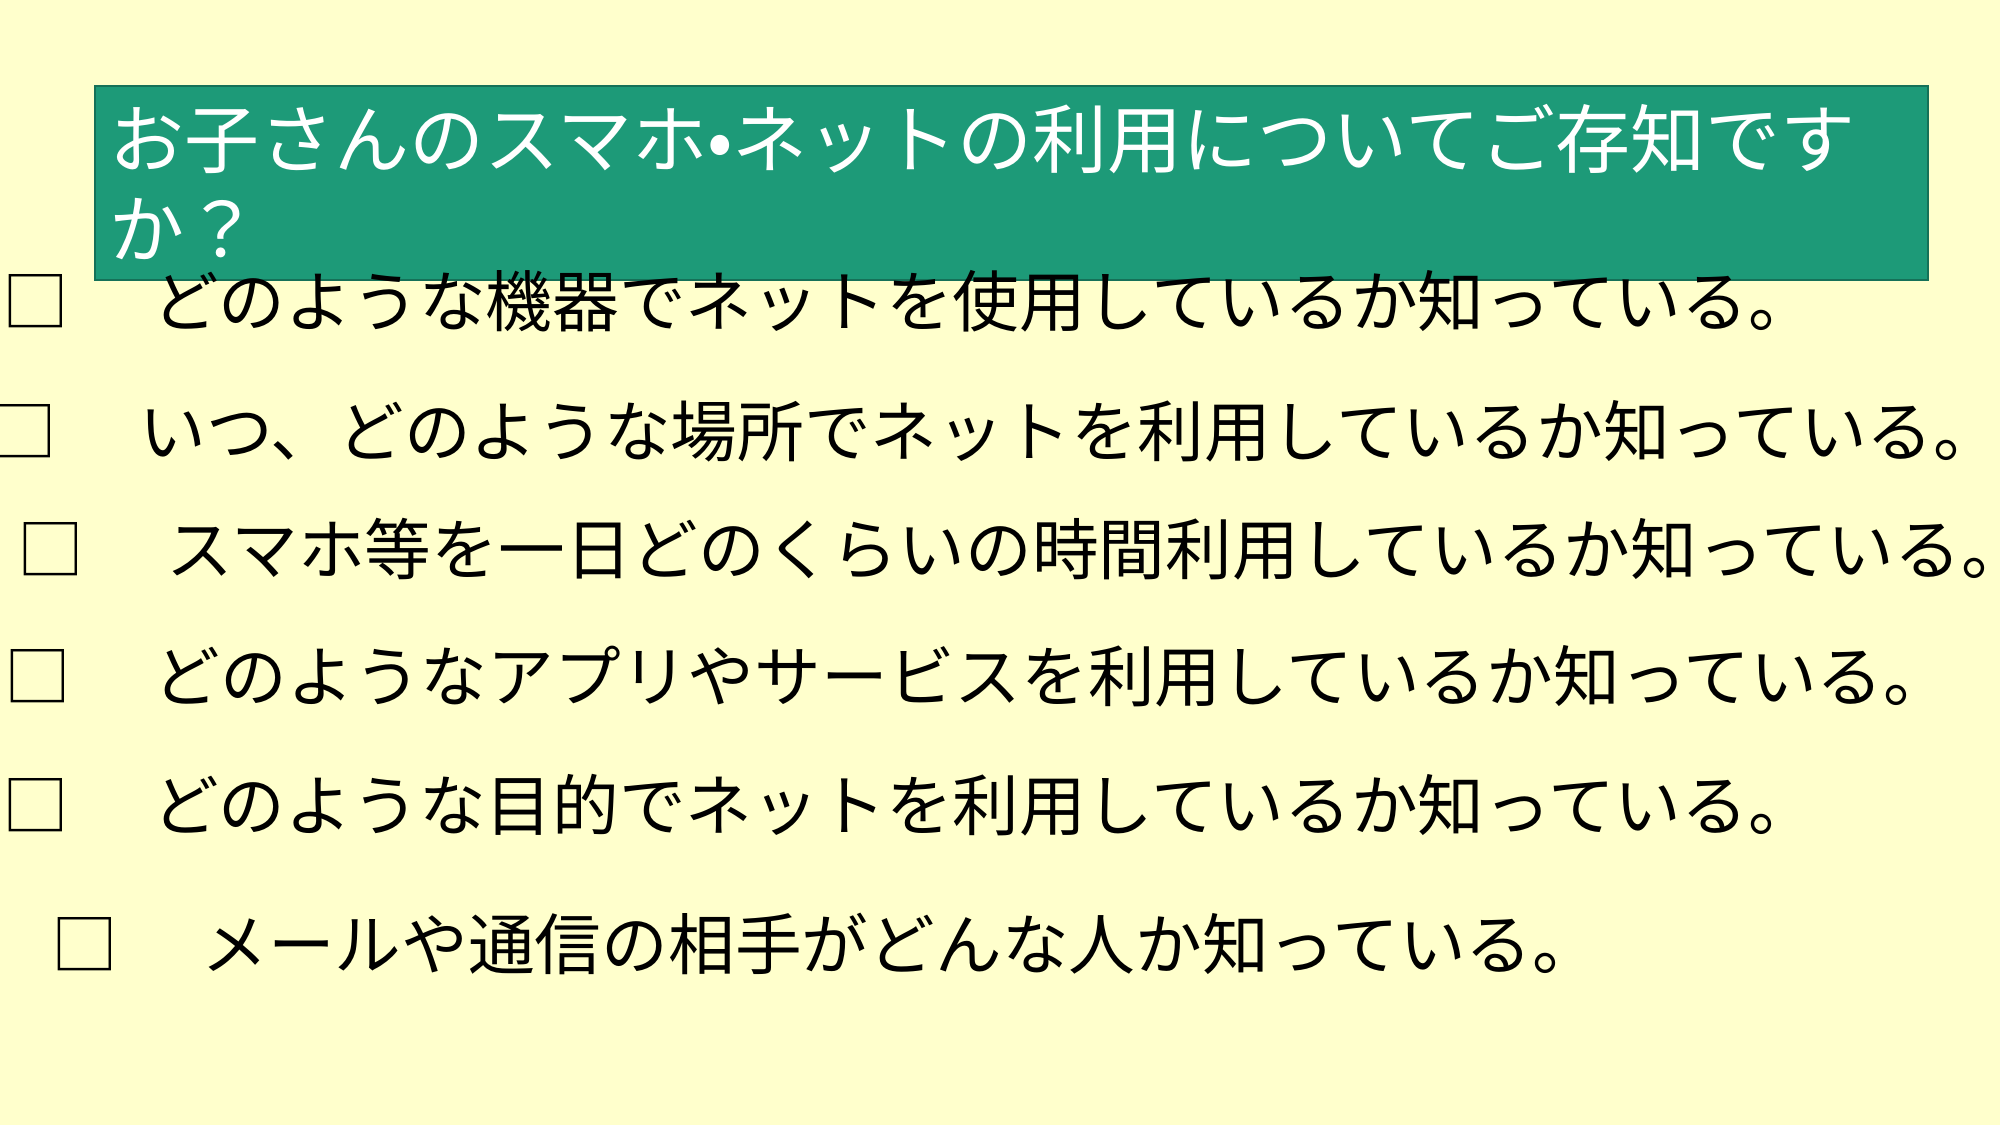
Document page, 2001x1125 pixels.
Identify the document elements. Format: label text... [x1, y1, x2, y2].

text_box □ どのような目的でネットを利用しているか知っている。 [0, 756, 1831, 851]
text_box □ どのような機器でネットを使用しているか知っている。 [0, 252, 1831, 347]
text_box □ スマホ等を一日どのくらいの時間利用しているか知っている。 [2, 500, 2000, 595]
text_box □ いつ、どのような場所でネットを利用しているか知っている。 [0, 382, 2000, 478]
text_box □ どのようなアプリやサービスを利用しているか知っている。 [0, 627, 1966, 722]
text_box □ メールや通信の相手がどんな人か知っている。 [37, 895, 1615, 991]
text_box お子さんのスマホ・ネットの利用についてご存知ですか？ [94, 85, 1929, 281]
